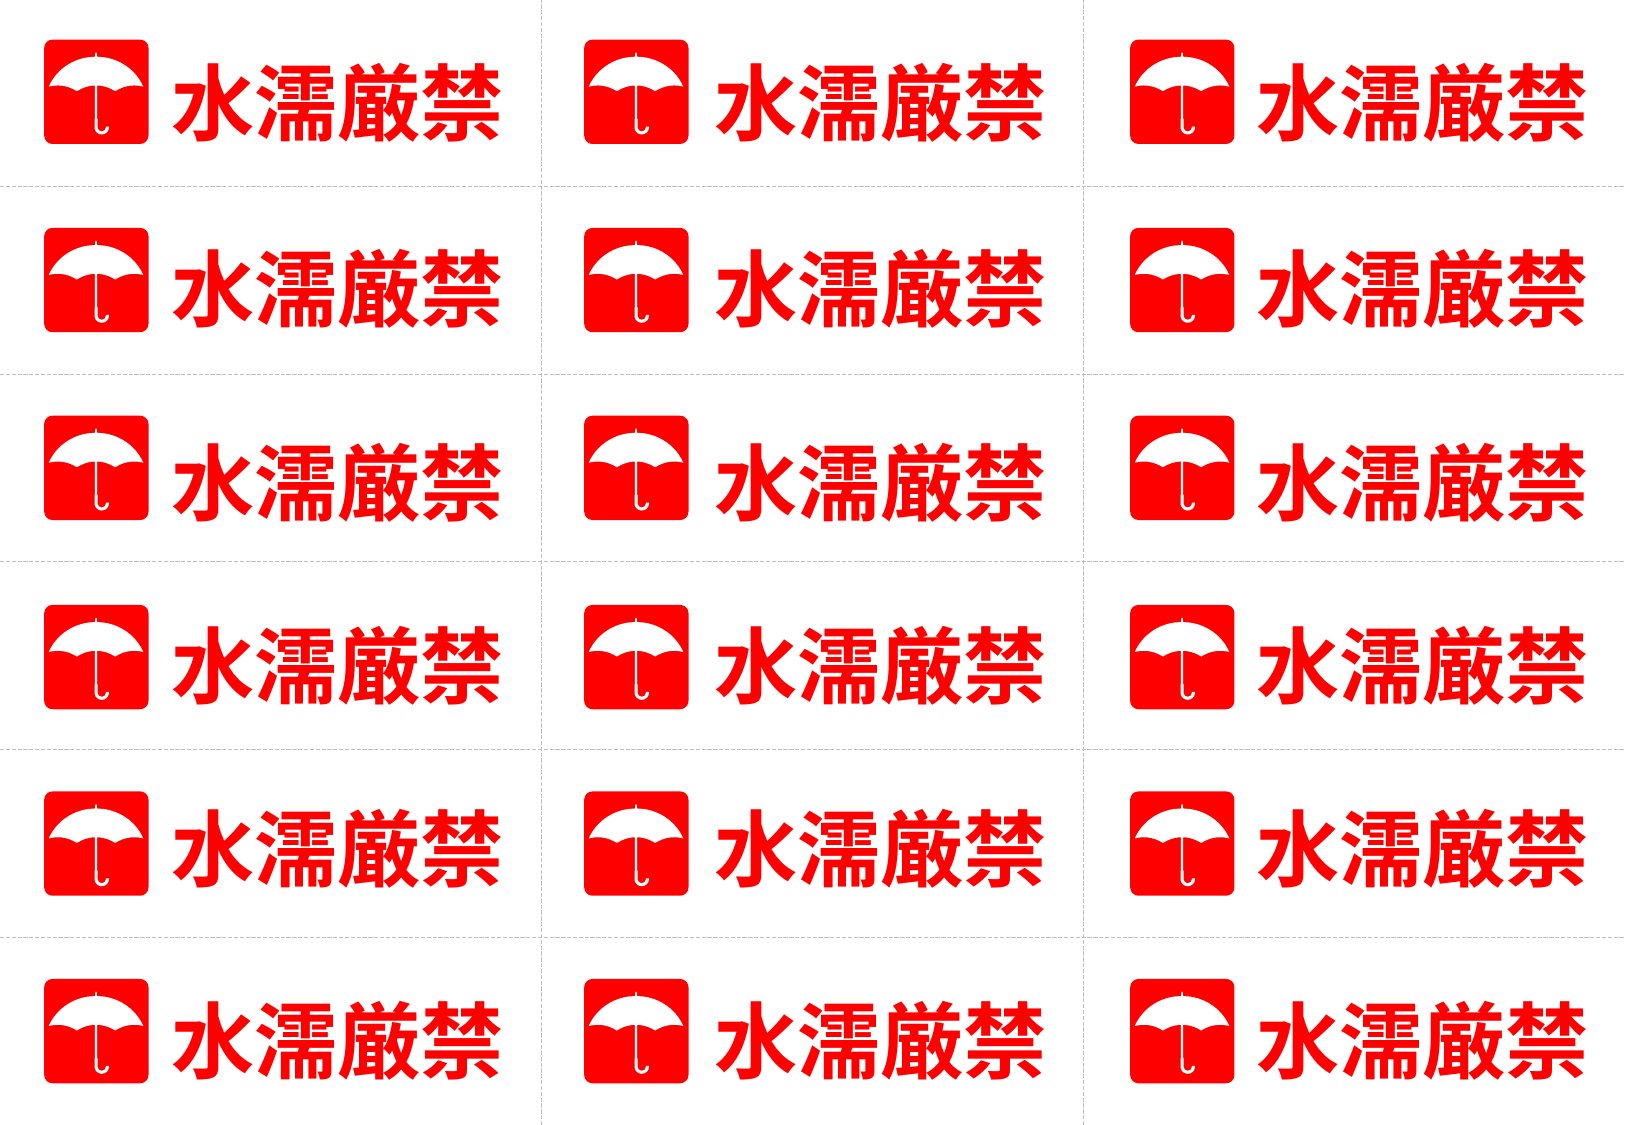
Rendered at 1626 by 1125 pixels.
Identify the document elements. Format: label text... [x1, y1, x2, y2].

text_box 水濡厳禁 [714, 51, 1048, 152]
text_box 水濡厳禁 [171, 797, 505, 898]
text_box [584, 227, 689, 333]
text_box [44, 604, 149, 710]
text_box 水濡厳禁 [171, 989, 505, 1090]
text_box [584, 978, 689, 1084]
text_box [44, 415, 149, 521]
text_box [584, 791, 689, 896]
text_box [1130, 791, 1235, 896]
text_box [1130, 227, 1235, 333]
text_box 水濡厳禁 [714, 797, 1048, 898]
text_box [584, 604, 689, 710]
text_box 水濡厳禁 [1255, 989, 1590, 1090]
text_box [584, 39, 689, 144]
text_box 水濡厳禁 [171, 431, 505, 532]
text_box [44, 39, 149, 144]
text_box 水濡厳禁 [714, 613, 1048, 714]
text_box 水濡厳禁 [714, 989, 1048, 1090]
text_box 水濡厳禁 [714, 237, 1048, 338]
text_box 水濡厳禁 [1255, 797, 1590, 898]
text_box 水濡厳禁 [171, 613, 505, 714]
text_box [44, 227, 149, 333]
text_box 水濡厳禁 [1255, 51, 1590, 152]
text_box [1130, 978, 1235, 1084]
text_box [44, 978, 149, 1084]
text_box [1130, 604, 1235, 710]
text_box 水濡厳禁 [171, 51, 505, 152]
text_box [584, 415, 689, 521]
text_box 水濡厳禁 [171, 237, 505, 338]
text_box 水濡厳禁 [714, 431, 1048, 532]
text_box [1130, 415, 1235, 521]
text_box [44, 791, 149, 896]
text_box 水濡厳禁 [1255, 237, 1590, 338]
text_box 水濡厳禁 [1255, 613, 1590, 714]
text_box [1130, 39, 1235, 144]
text_box 水濡厳禁 [1255, 431, 1590, 532]
